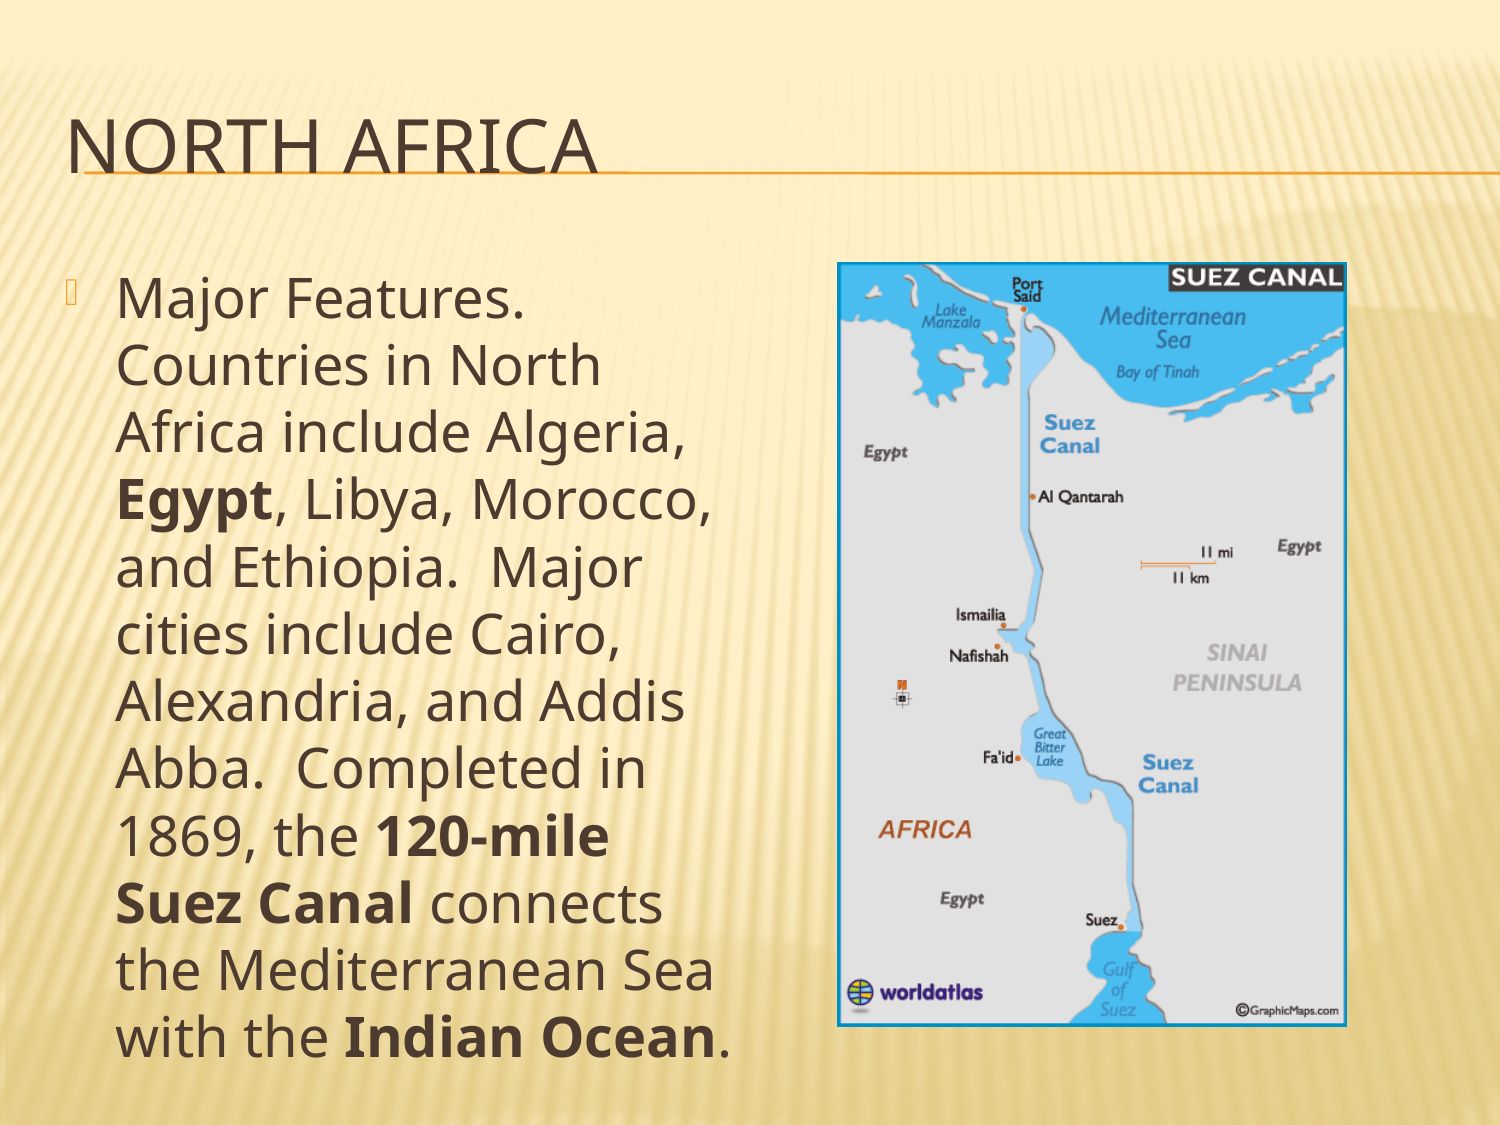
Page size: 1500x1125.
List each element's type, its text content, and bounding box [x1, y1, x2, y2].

list Major Features. Countries in North Africa include Algeria, Egypt, Libya, Morocco, and Ethiopia. Major cities include Cairo, Alexandria, and Addis Abba. Completed in 1869, the 120-mile Suez Canal connects the Mediterranean Sea with the Indian Ocean. [50, 254, 750, 1088]
title North Africa [50, 75, 1475, 213]
picture [841, 265, 1344, 1023]
